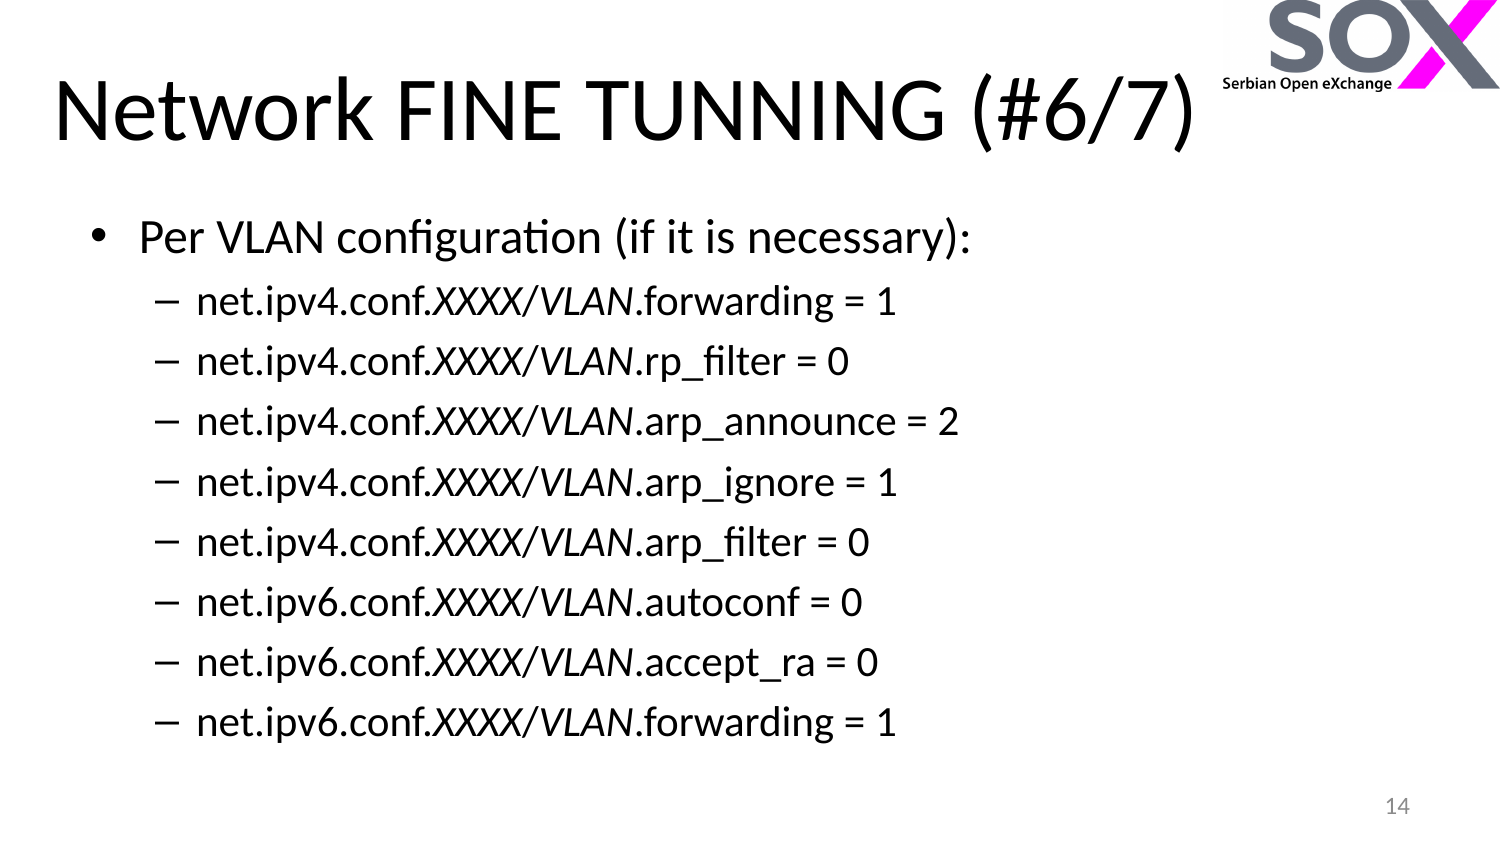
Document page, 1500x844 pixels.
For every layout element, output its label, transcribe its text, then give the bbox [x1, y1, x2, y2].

list Per VLAN configuration (if it is necessary): net.ipv4.conf.XXXX/VLAN.forwarding = 1 net.ipv4.conf.XXXX/VLAN.rp_filter = 0 net.ipv4.conf.XXXX/VLAN.arp_announce = 2 net.ipv4.conf.XXXX/VLAN.arp_ignore = 1 net.ipv4.conf.XXXX/VLAN.arp_filter = 0 net.ipv6.conf.XXXX/VLAN.autoconf = 0 net.ipv6.conf.XXXX/VLAN.accept_ra = 0 net.ipv6.conf.XXXX/VLAN.forwarding = 1 [75, 196, 1425, 754]
slide_number 14 [1074, 782, 1425, 827]
picture [1223, 0, 1500, 92]
title Network FINE TUNNING (#6/7) [17, 33, 1235, 175]
